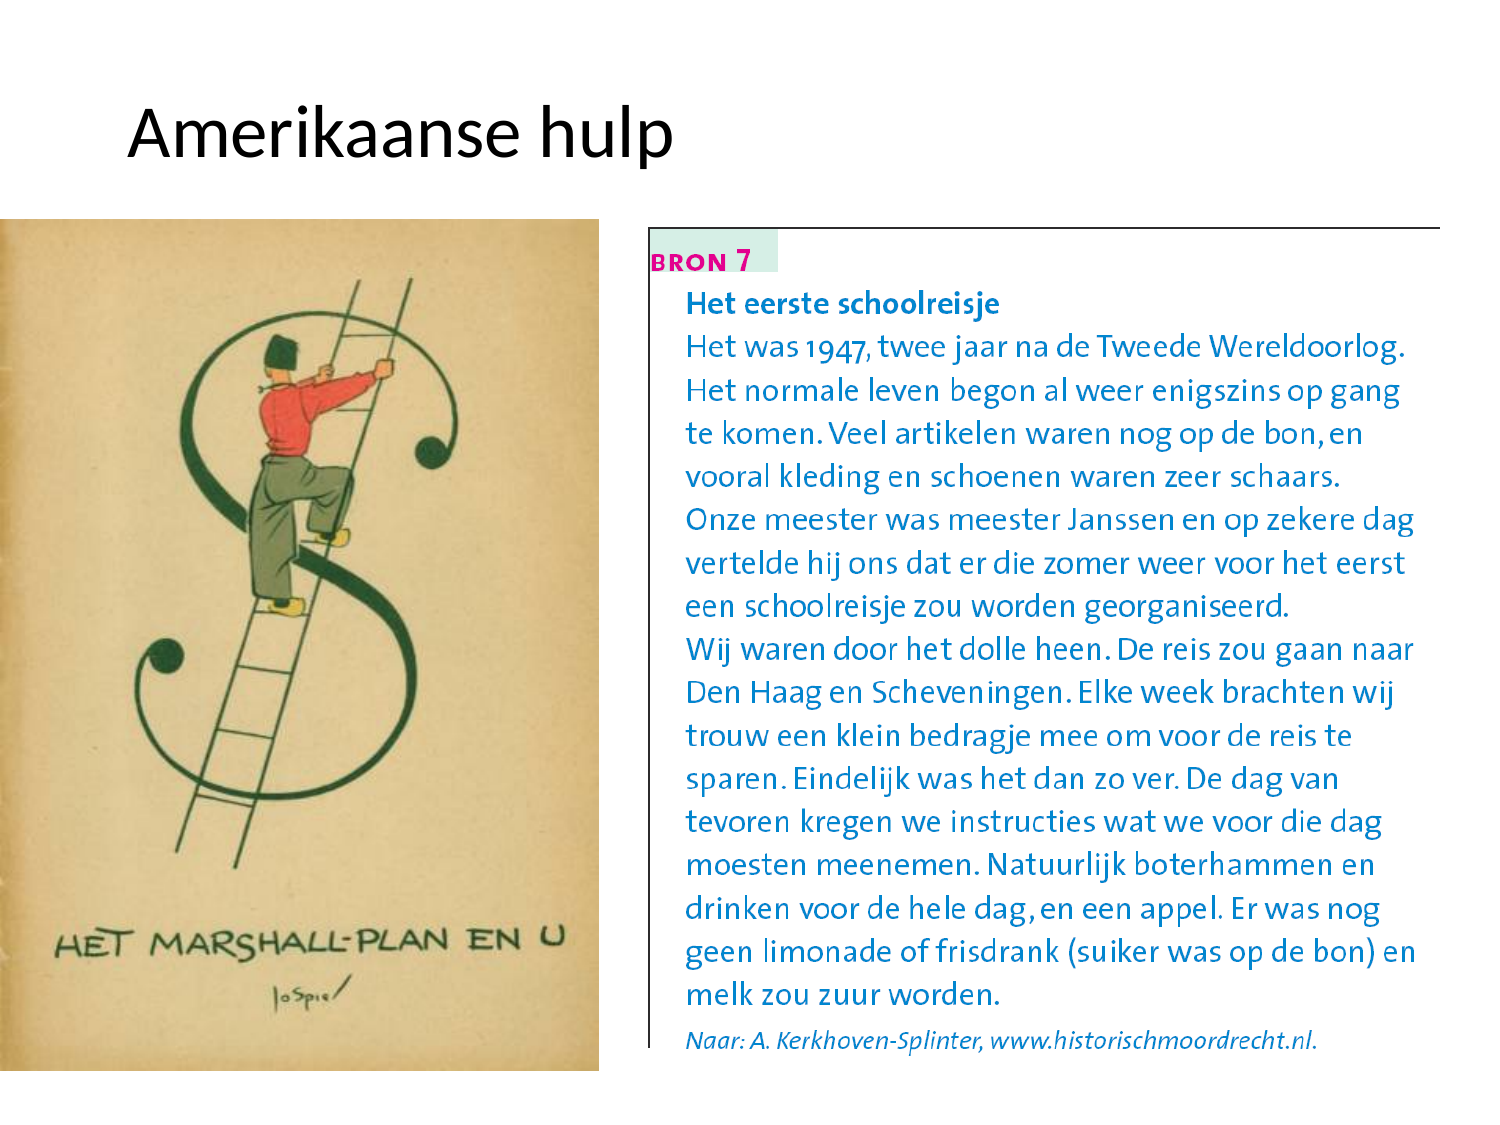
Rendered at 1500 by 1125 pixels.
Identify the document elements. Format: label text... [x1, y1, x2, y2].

title Amerikaanse hulp [112, 75, 1388, 213]
picture [643, 222, 1448, 1060]
picture [0, 219, 599, 1071]
